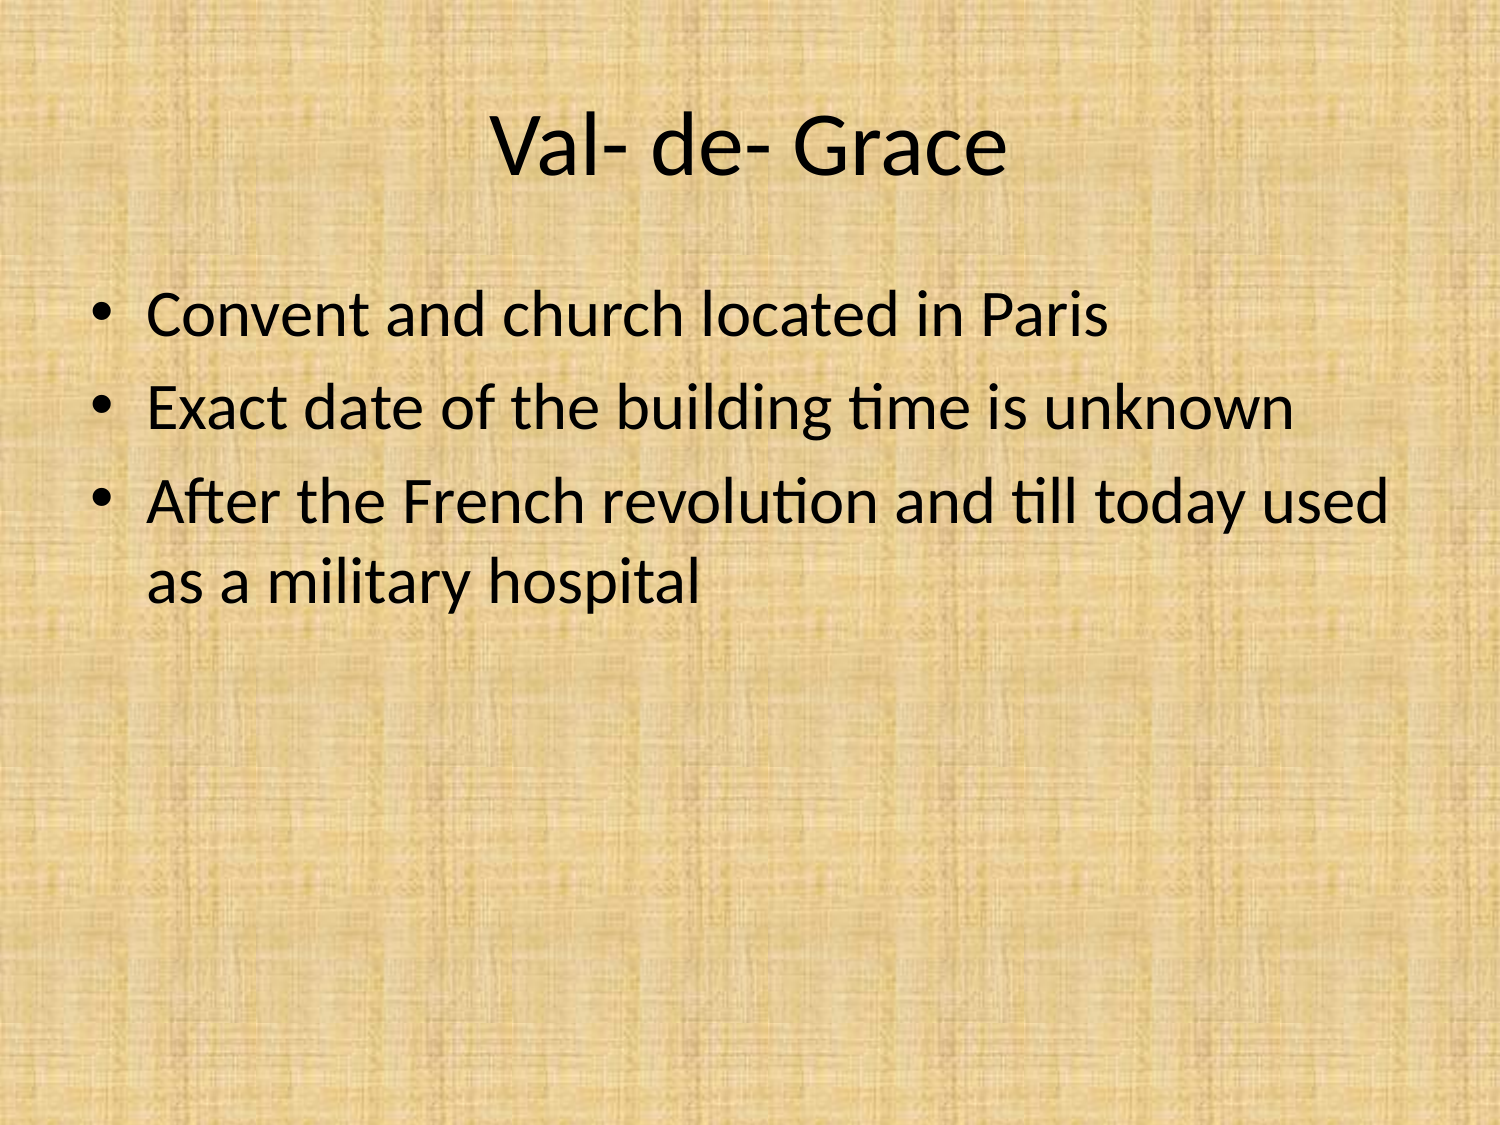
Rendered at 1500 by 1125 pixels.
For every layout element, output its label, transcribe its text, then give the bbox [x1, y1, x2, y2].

picture [0, 0, 1500, 1125]
title Val- de- Grace [75, 45, 1425, 233]
list Convent and church located in Paris Exact date of the building time is unknown After the French revolution and till today used as a military hospital [75, 262, 1425, 1005]
